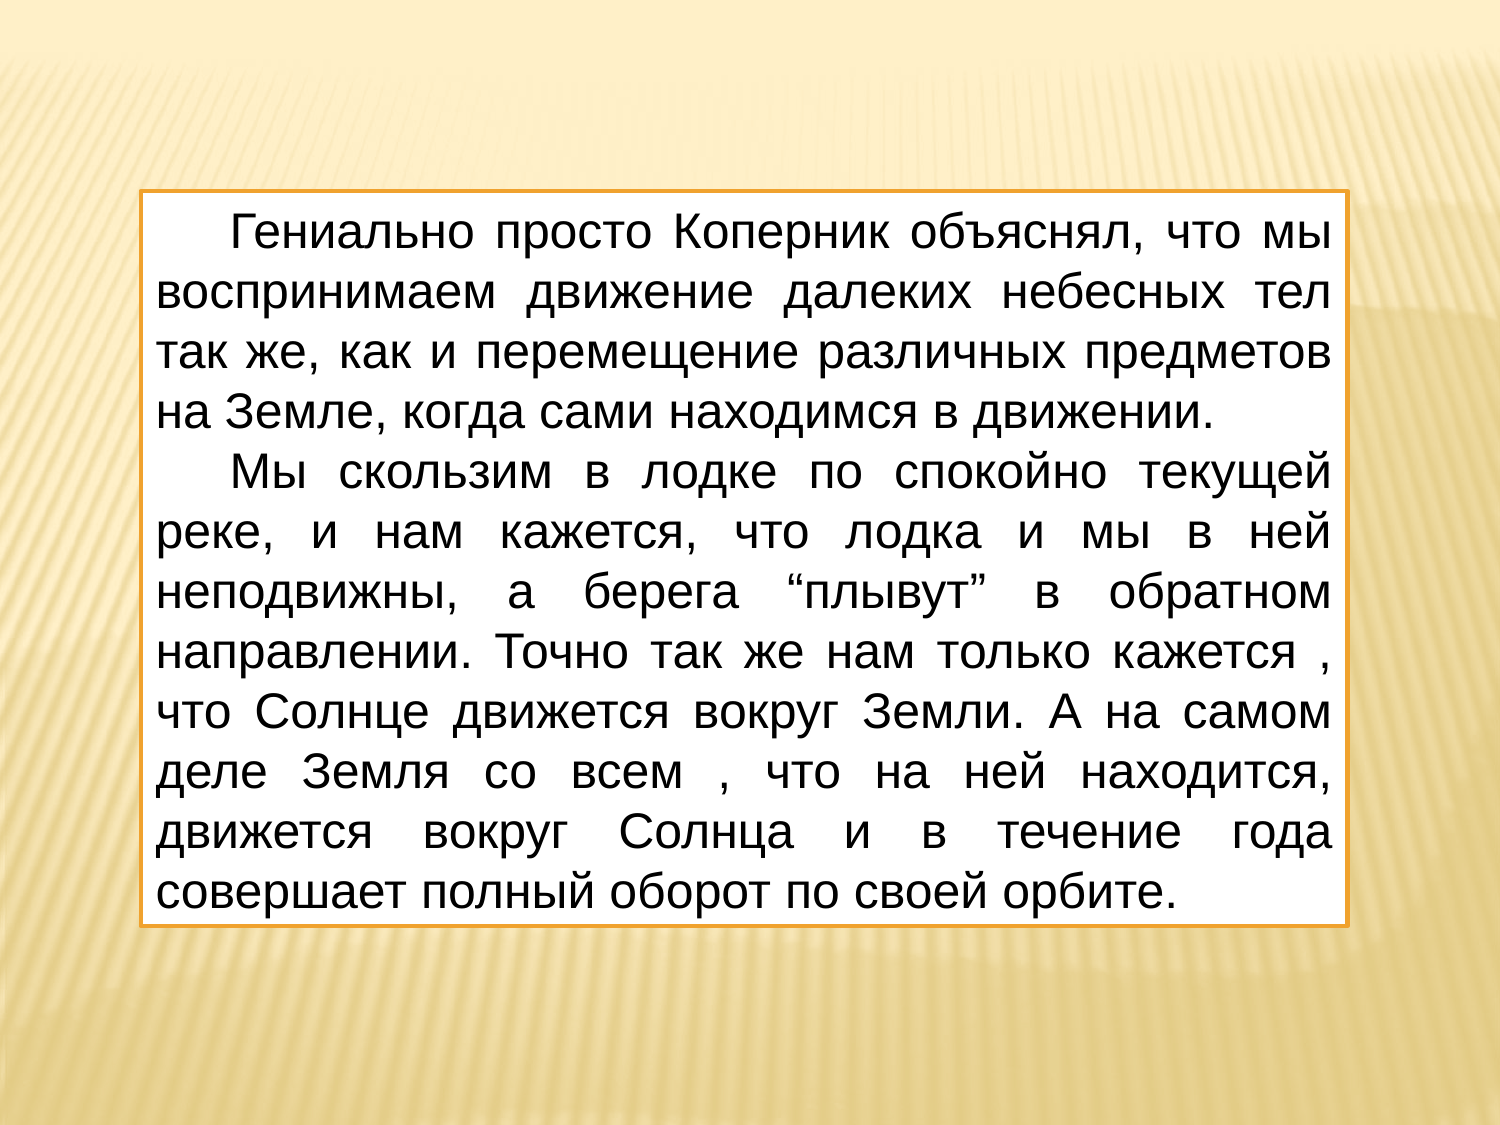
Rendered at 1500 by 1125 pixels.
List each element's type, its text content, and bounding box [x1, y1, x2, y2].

text_box Гениально просто Коперник объяснял, что мы воспринимаем движение далеких небесных тел так же, как и перемещение различных предметов на Земле, когда сами находимся в движении. Мы скользим в лодке по спокойно текущей реке, и нам кажется, что лодка и мы в ней неподвижны, а берега “плывут” в обратном направлении. Точно так же нам только кажется , что Солнце движется вокруг Земли. А на самом деле Земля со всем , что на ней находится, движется вокруг Солнца и в течение года совершает полный оборот по своей орбите. [139, 189, 1350, 928]
